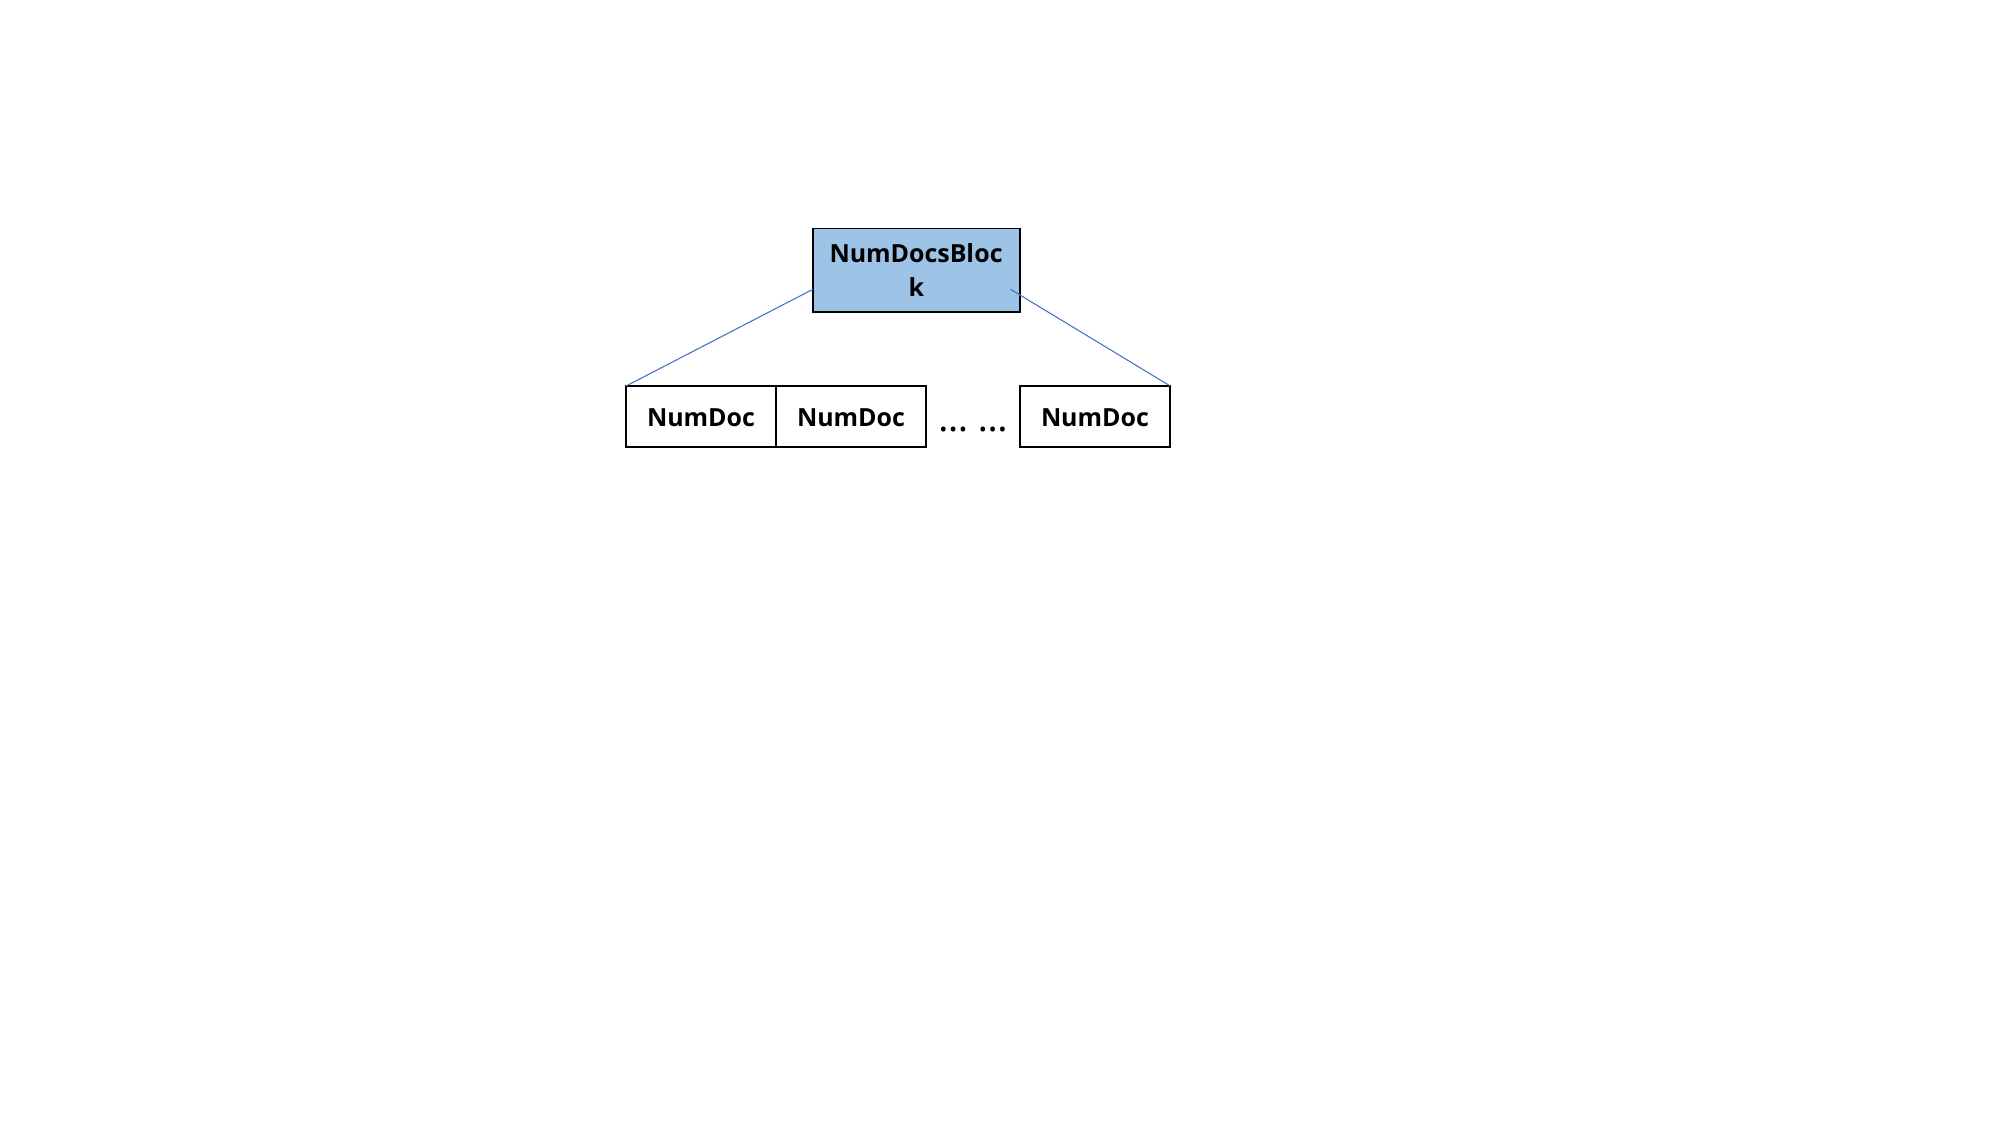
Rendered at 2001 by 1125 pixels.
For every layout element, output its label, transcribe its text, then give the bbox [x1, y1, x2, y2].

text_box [1010, 289, 1171, 386]
table_header NumDoc [777, 387, 923, 446]
table_header NumDocsBlock [814, 229, 1019, 311]
text_box … … [923, 386, 1023, 447]
table_header NumDoc [1023, 387, 1169, 446]
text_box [626, 289, 813, 386]
table_header NumDoc [627, 387, 775, 446]
